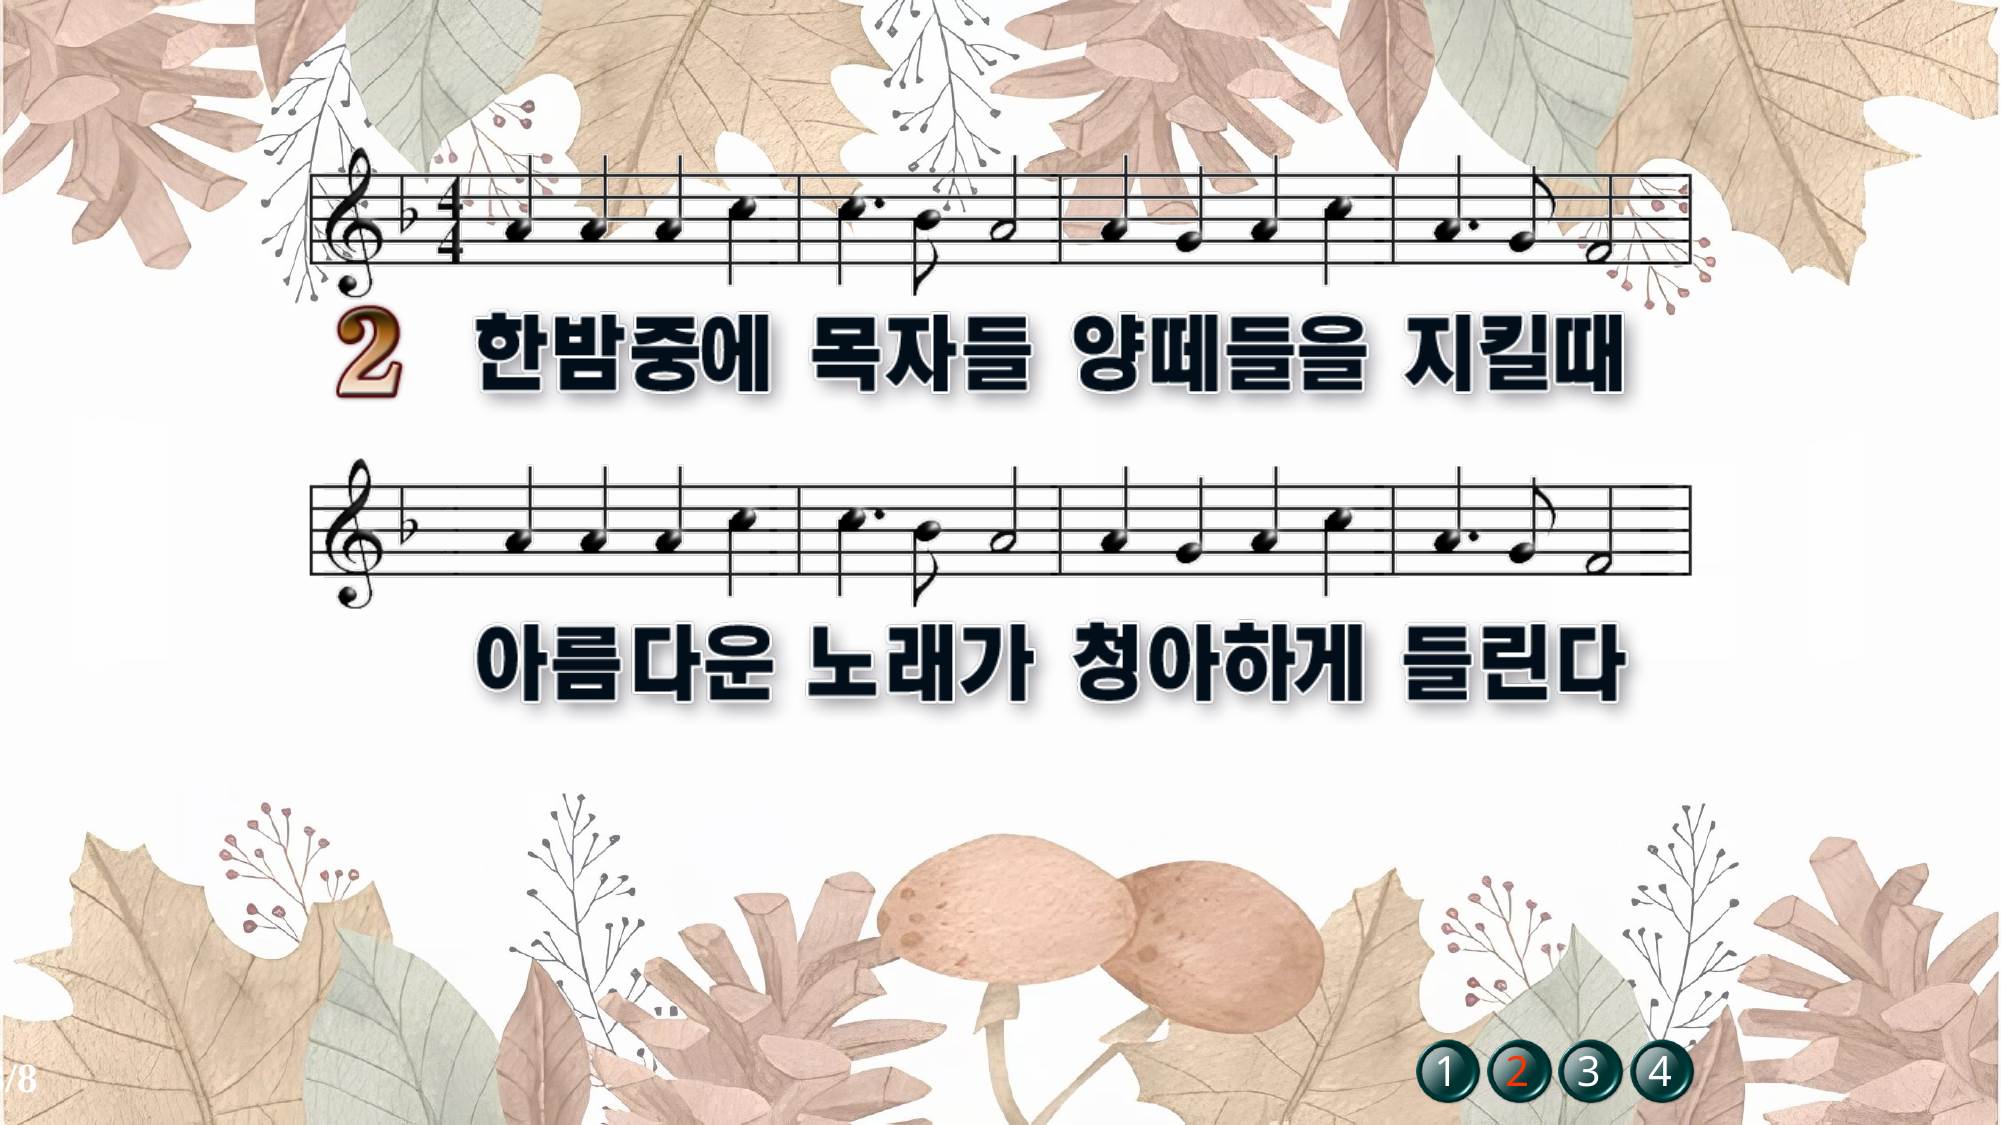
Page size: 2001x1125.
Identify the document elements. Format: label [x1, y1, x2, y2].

text_box [1627, 1035, 1697, 1106]
picture [0, 0, 2001, 1125]
text_box [1413, 1035, 1484, 1106]
text_box [1484, 1035, 1555, 1106]
text_box [1555, 1035, 1626, 1106]
